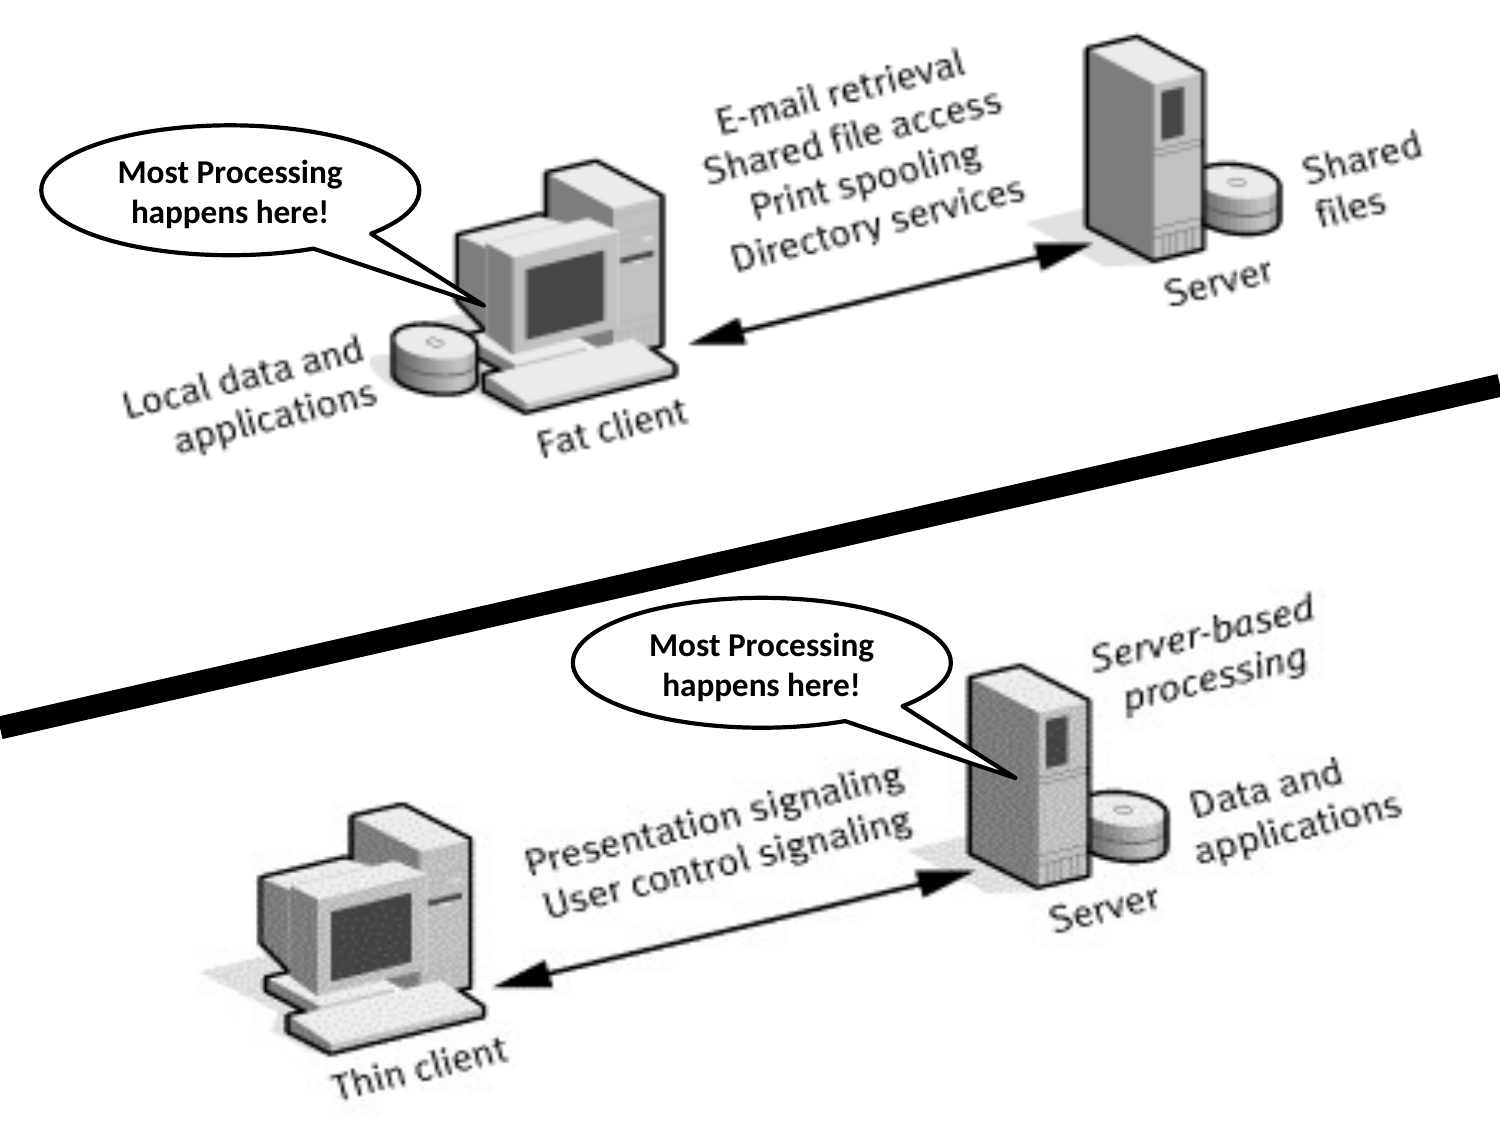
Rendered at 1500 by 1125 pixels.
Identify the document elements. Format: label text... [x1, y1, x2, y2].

picture [170, 729, 1424, 1118]
text_box Most Processing happens here! [39, 139, 106, 242]
picture [111, 30, 1435, 385]
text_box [0, 385, 1500, 729]
